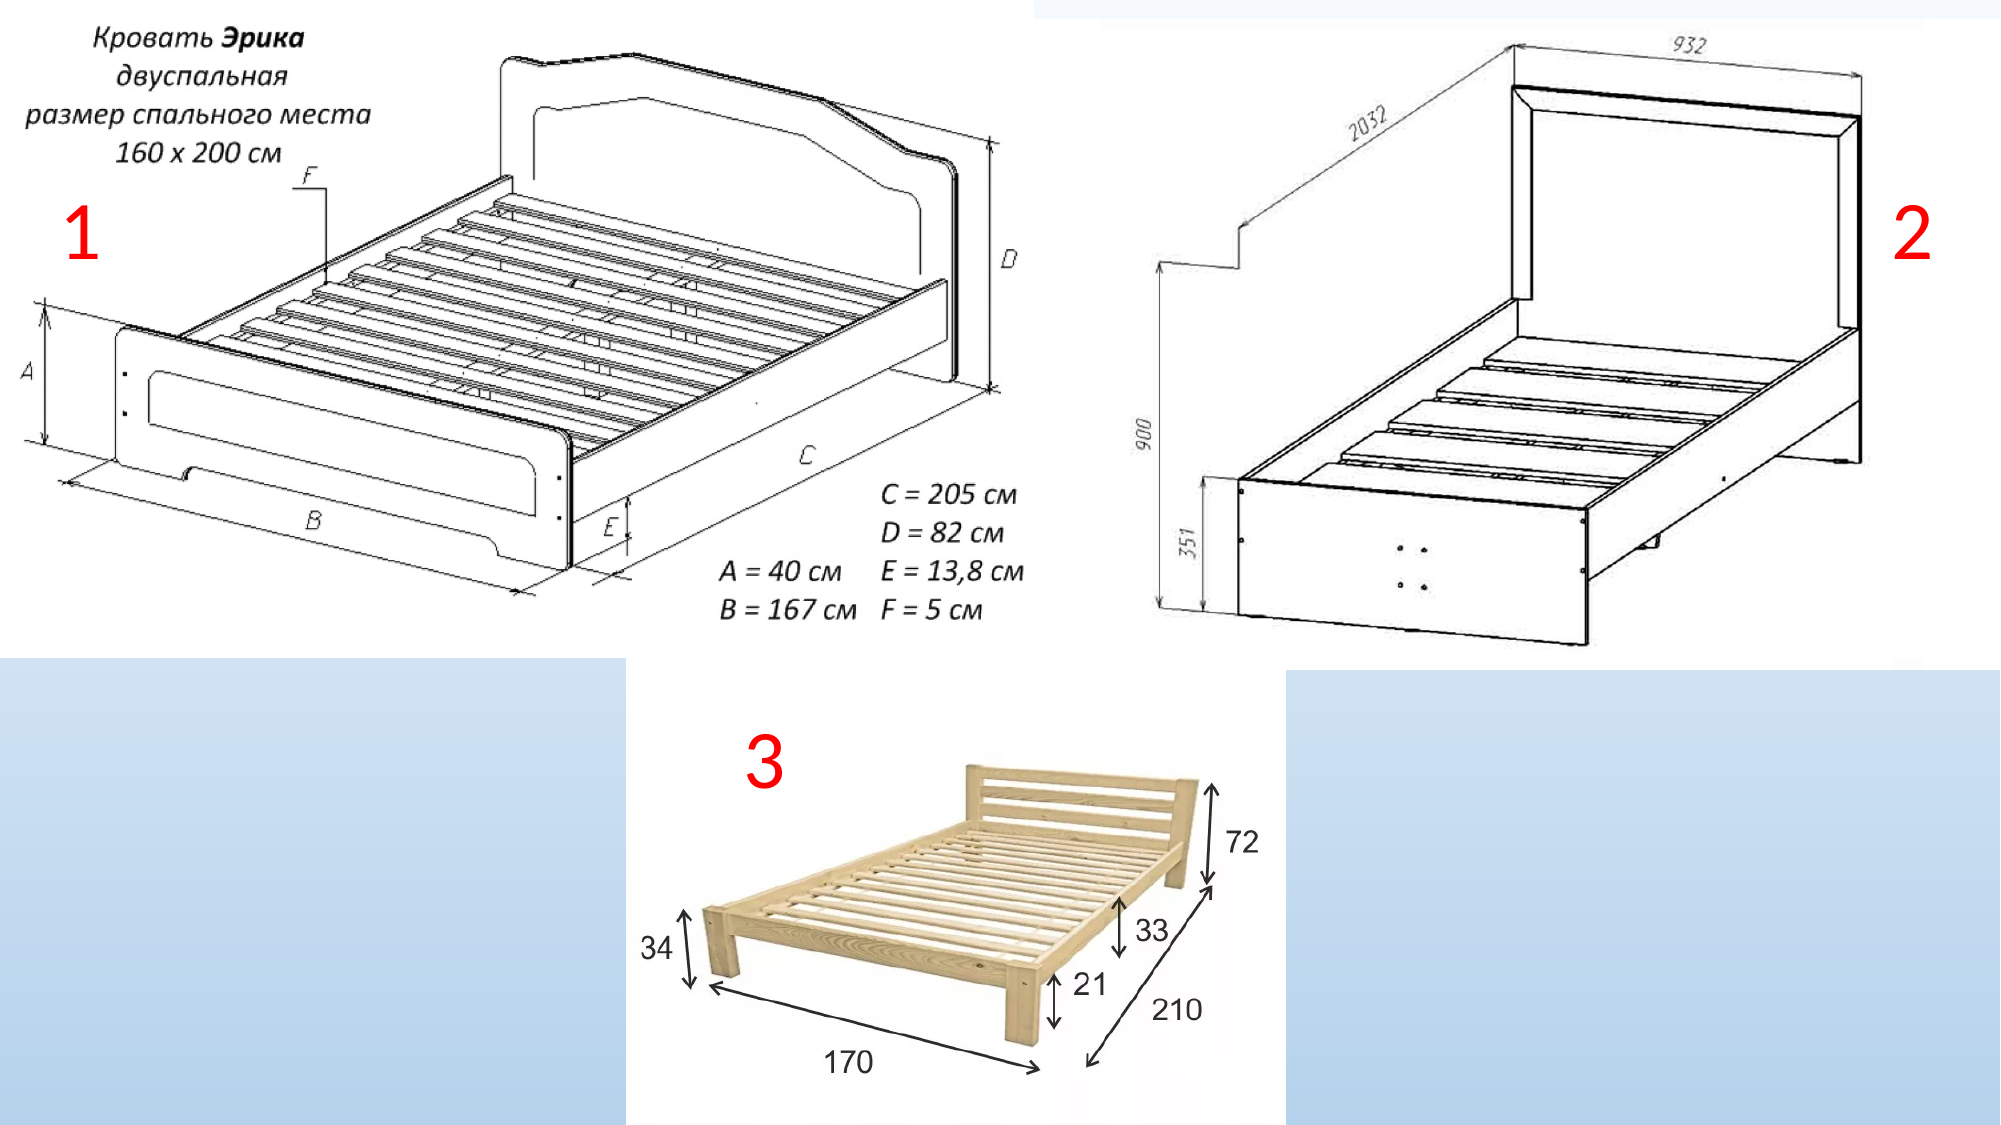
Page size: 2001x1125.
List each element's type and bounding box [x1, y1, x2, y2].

list [626, 658, 1286, 1125]
picture [0, 0, 2000, 670]
